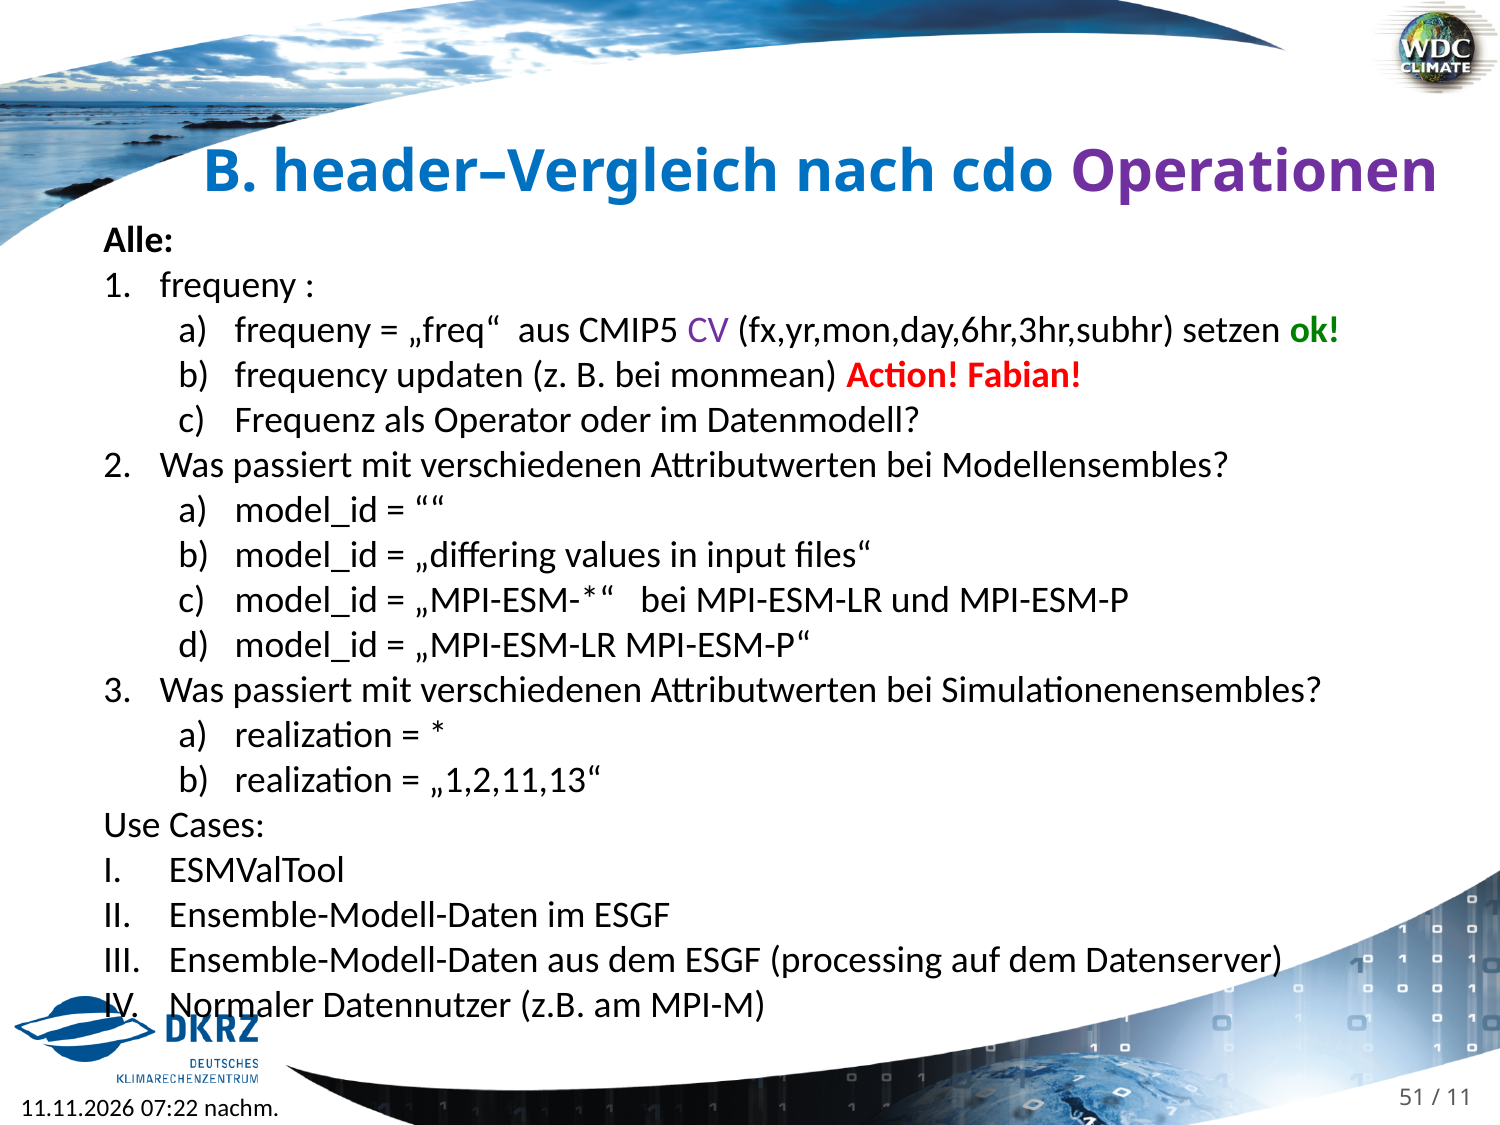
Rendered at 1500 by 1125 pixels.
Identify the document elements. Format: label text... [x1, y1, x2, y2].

picture [1371, 0, 1500, 94]
picture [0, 0, 1288, 246]
picture [285, 867, 1500, 1125]
picture [14, 996, 88, 1083]
text_box B. header–Vergleich nach cdo Operationen [177, 125, 1453, 211]
text_box Alle: frequeny : frequeny = „freq“ aus CMIP5 CV (fx,yr,mon,day,6hr,3hr,subhr) setzen ok! frequency updaten (z. B. bei monmean) Action! Fabian! Frequenz als Operator oder im Datenmodell? Was passiert mit verschiedenen Attributwerten bei Modellensembles? model_id = ““ model_id = „differing values in input files“ model_id = „MPI-ESM-*“ bei MPI-ESM-LR und MPI-ESM-P model_id = „MPI-ESM-LR MPI-ESM-P“ Was passiert mit verschiedenen Attributwerten bei Simulationenensembles? realization = * realization = „1,2,11,13“ Use Cases: ESMValTool Ensemble-Modell-Daten im ESGF Ensemble-Modell-Daten aus dem ESGF (processing auf dem Datenserver) Normaler Datennutzer (z.B. am MPI-M) [88, 208, 1453, 1123]
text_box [507, 851, 659, 1003]
